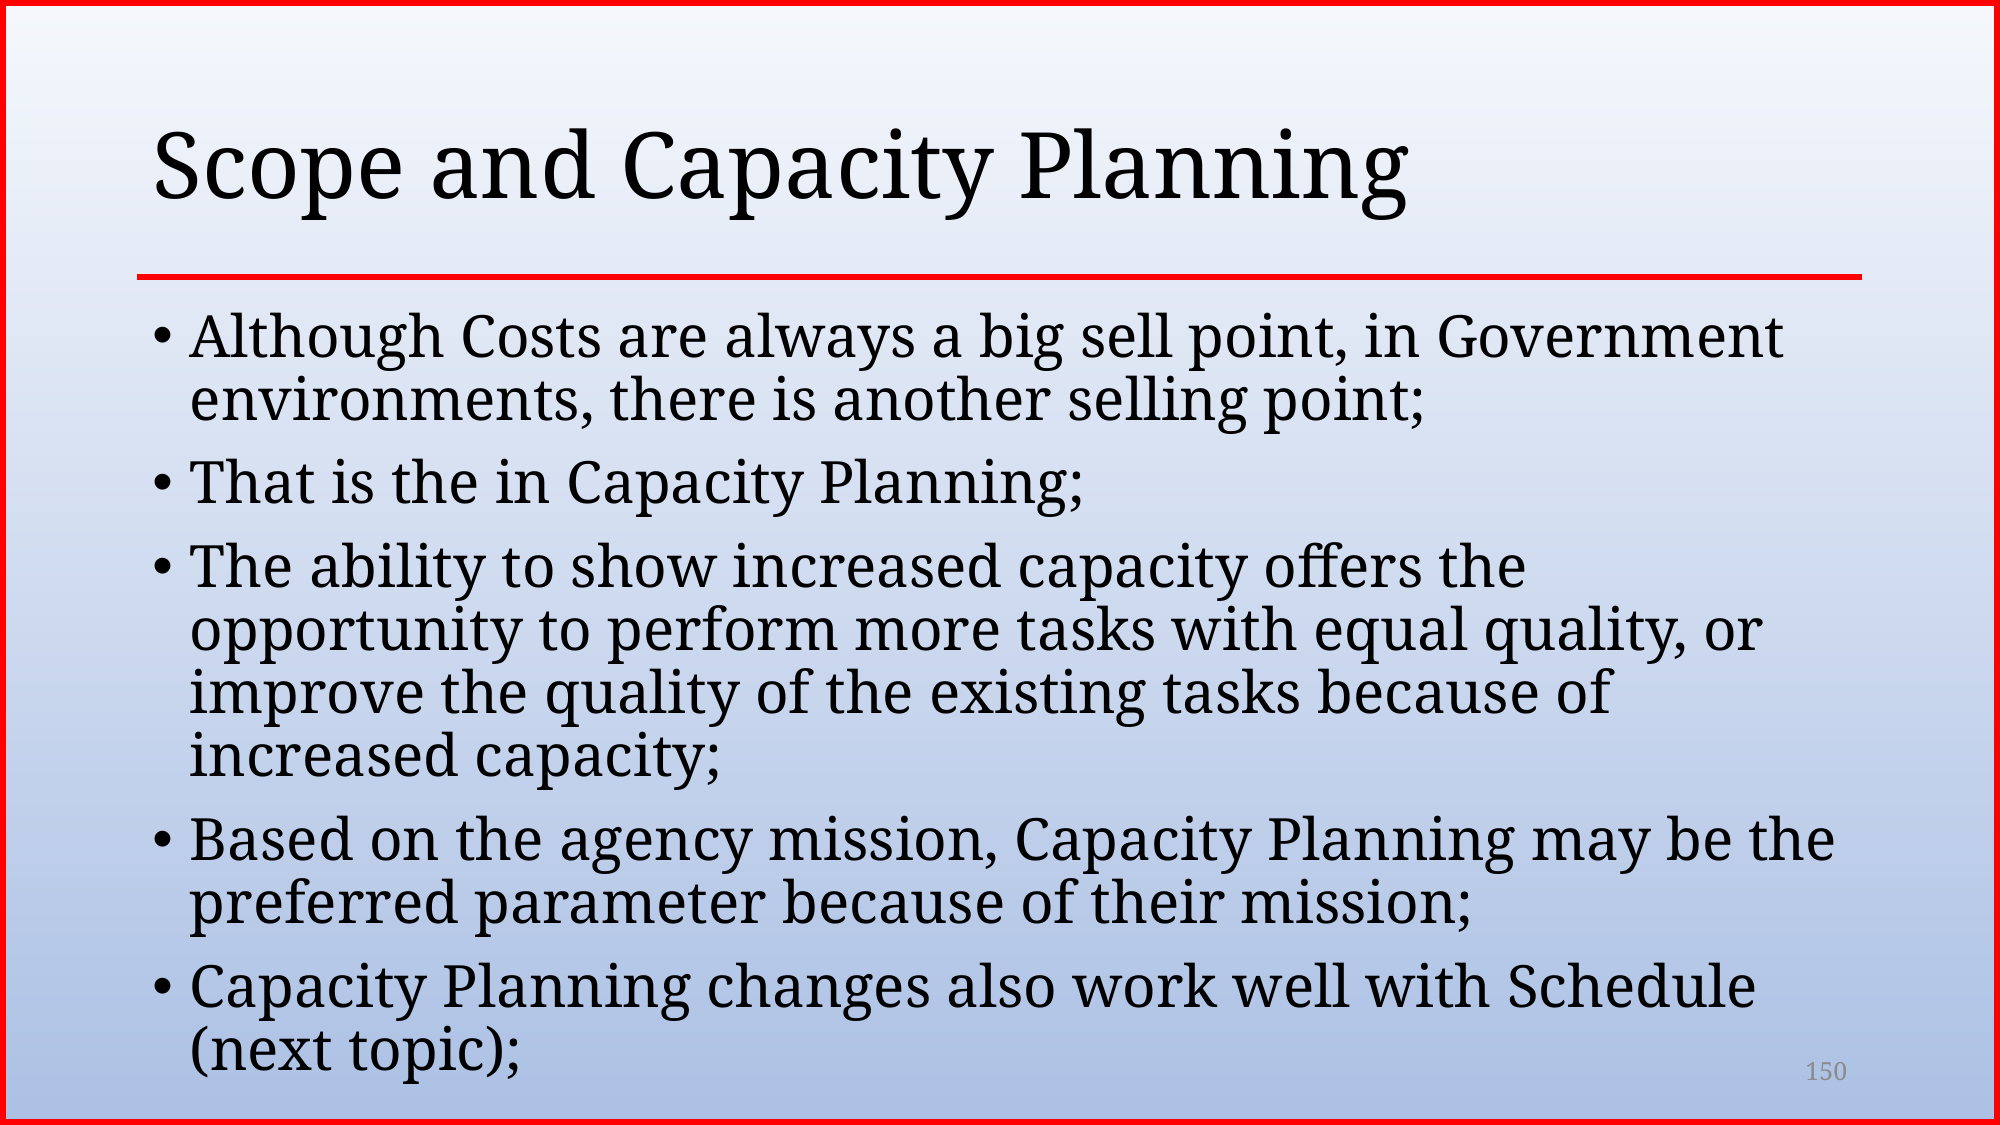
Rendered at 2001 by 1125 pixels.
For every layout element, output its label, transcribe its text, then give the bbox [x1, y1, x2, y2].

list Although Costs are always a big sell point, in Government environments, there is another selling point; That is the in Capacity Planning; The ability to show increased capacity offers the opportunity to perform more tasks with equal quality, or improve the quality of the existing tasks because of increased capacity; Based on the agency mission, Capacity Planning may be the preferred parameter because of their mission; Capacity Planning changes also work well with Schedule (next topic); [137, 299, 1863, 1014]
slide_number 150 [1412, 1042, 1863, 1103]
title Scope and Capacity Planning [137, 59, 1863, 278]
